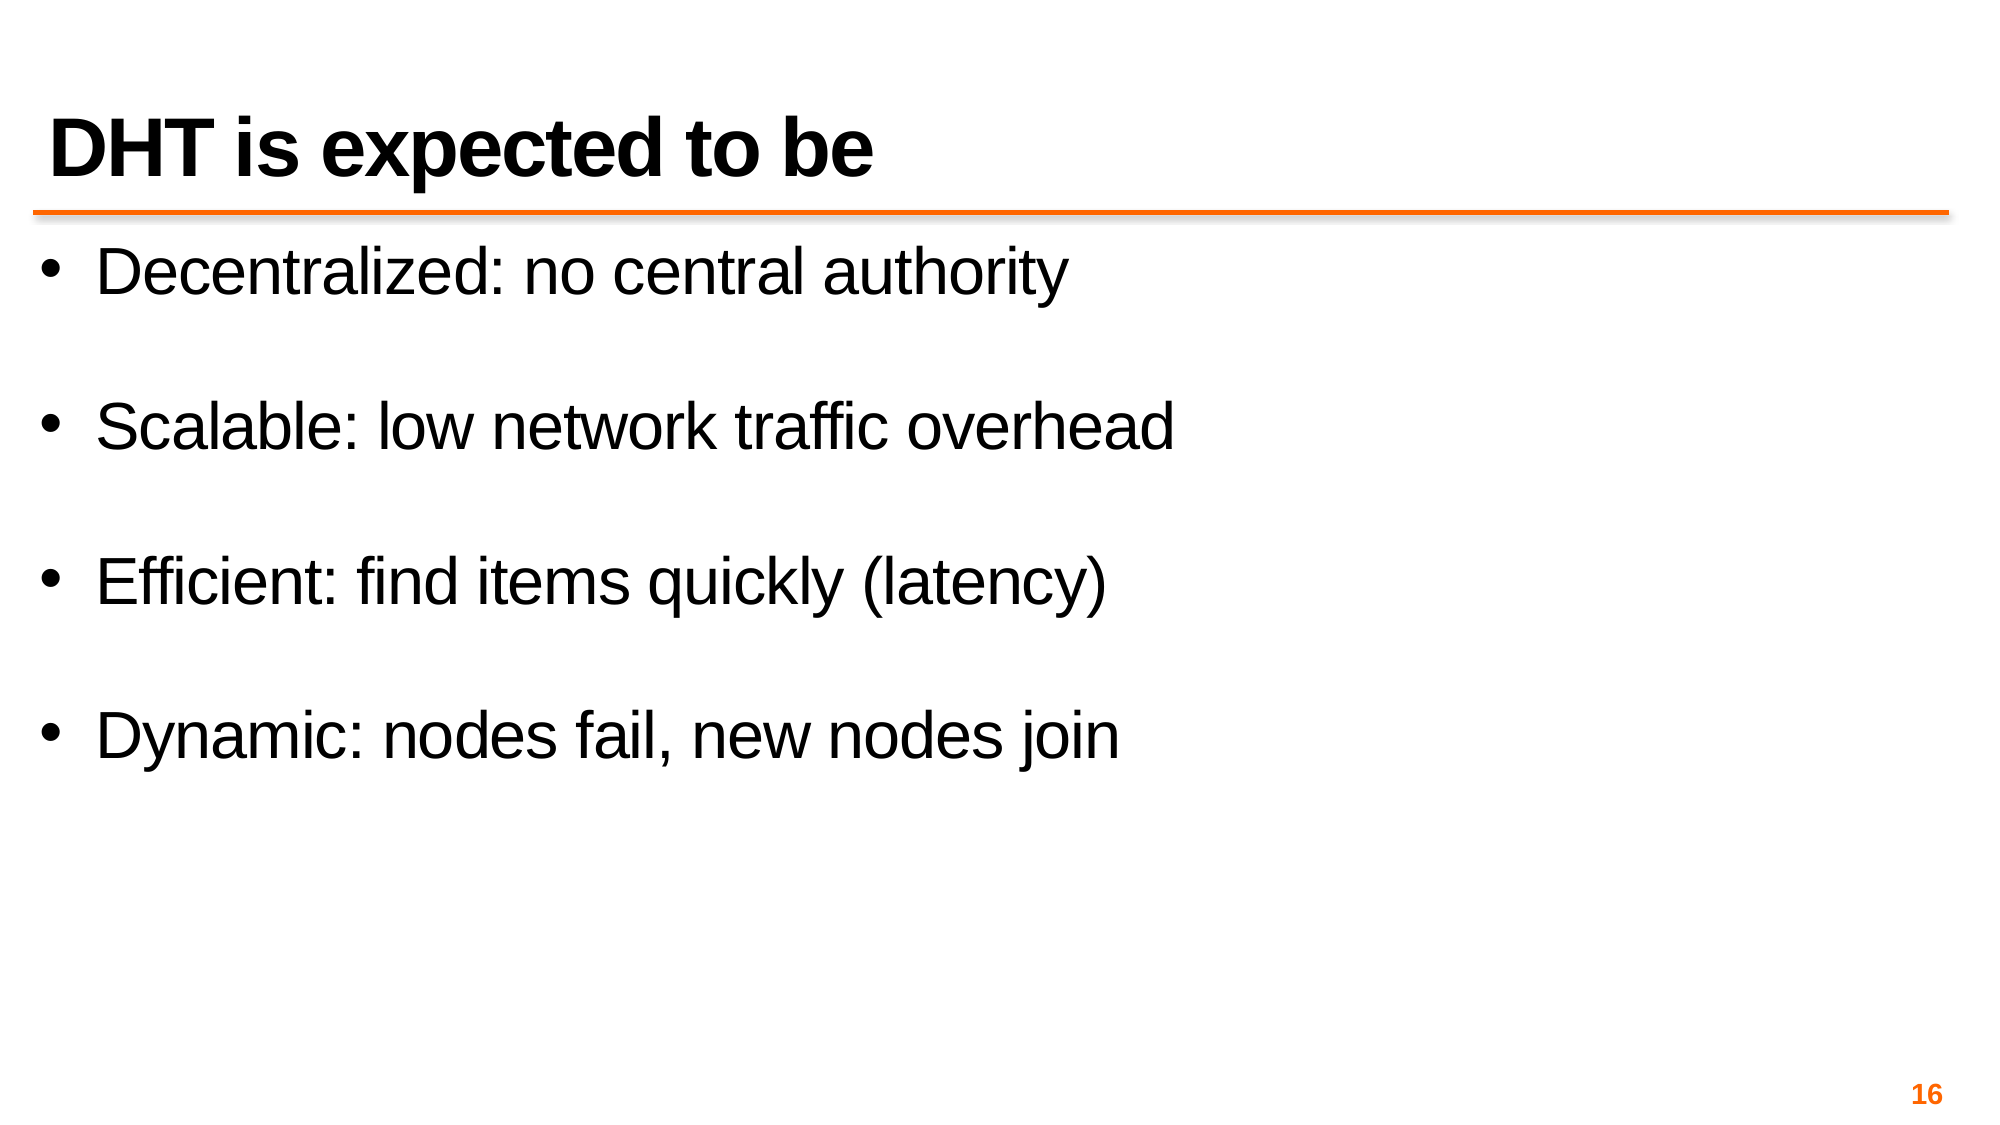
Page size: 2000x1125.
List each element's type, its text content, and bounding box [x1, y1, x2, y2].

list Decentralized: no central authority Scalable: low network traffic overhead Efficient: find items quickly (latency) Dynamic: nodes fail, new nodes join [33, 237, 1950, 1063]
title DHT is expected to be [33, 24, 1950, 201]
slide_number 16 [1482, 1074, 1950, 1110]
